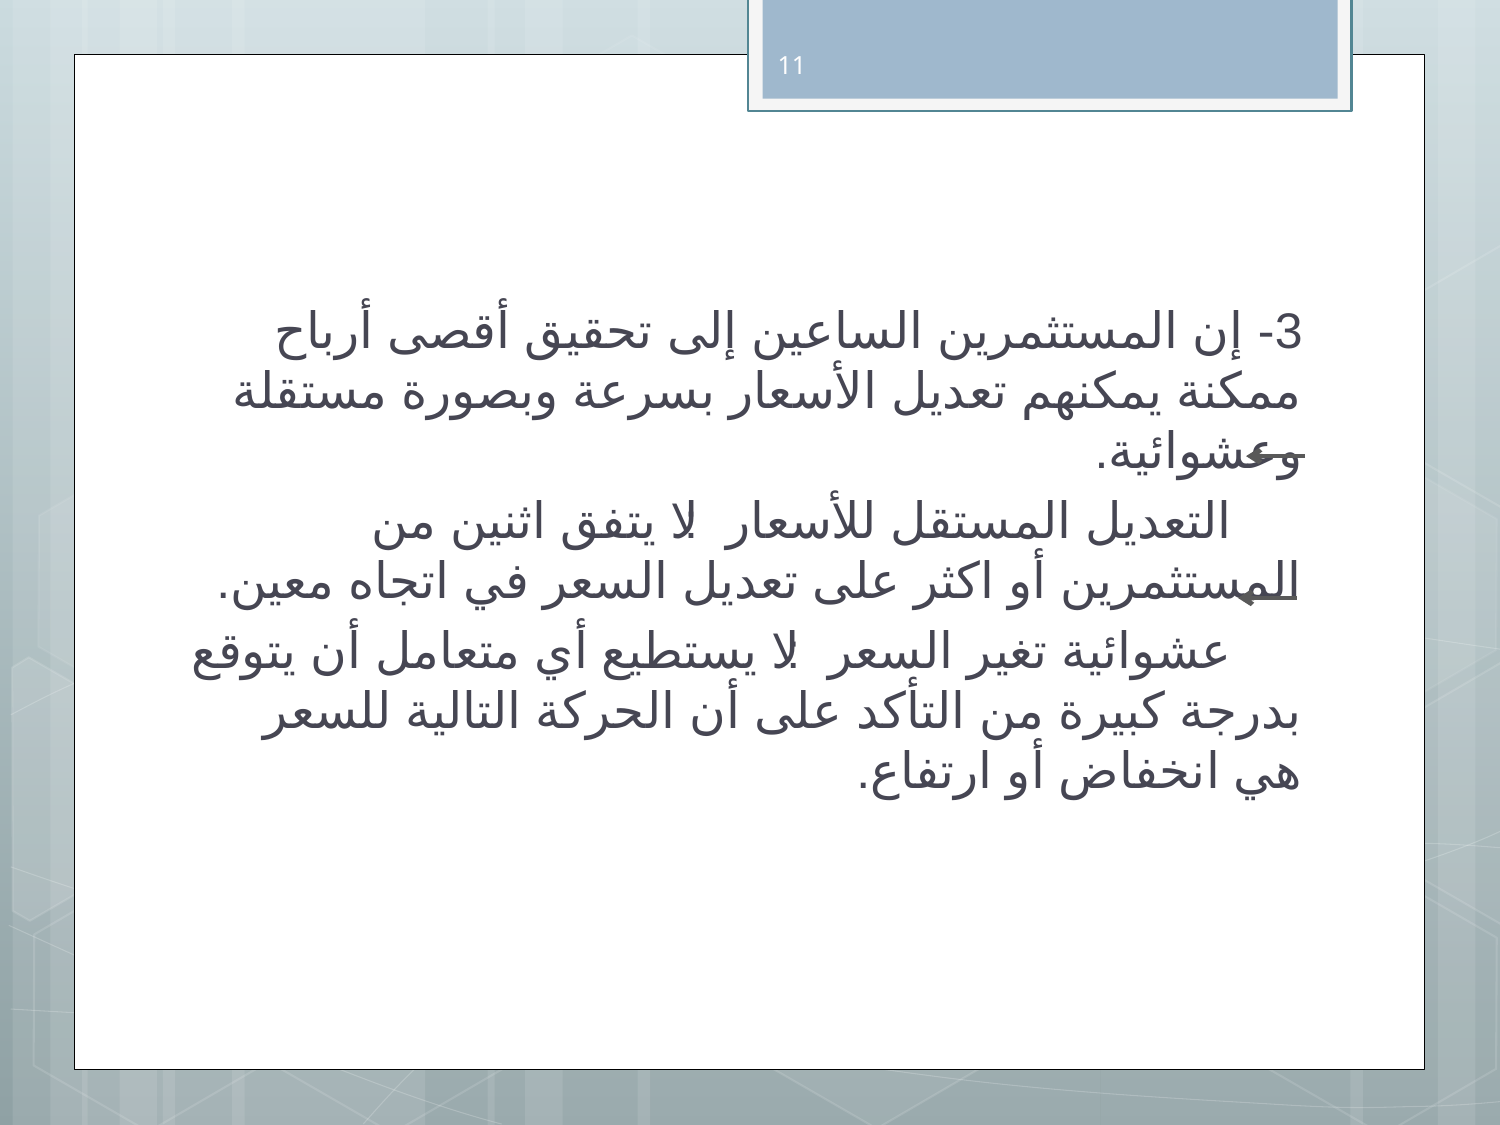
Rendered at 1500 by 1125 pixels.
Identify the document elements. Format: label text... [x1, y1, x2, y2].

list 3- إن المستثمرين الساعين إلى تحقيق أقصى أرباح ممكنة يمكنهم تعديل الأسعار بسرعة وبصورة مستقلة وعشوائية. التعديل المستقل للأسعار: لا يتفق اثنين من المستثمرين أو اكثر على تعديل السعر في اتجاه معين. عشوائية تغير السعر: لا يستطيع أي متعامل أن يتوقع بدرجة كبيرة من التأكد على أن الحركة التالية للسعر هي انخفاض أو ارتفاع. [171, 290, 1329, 867]
slide_number 11 [762, 36, 982, 97]
